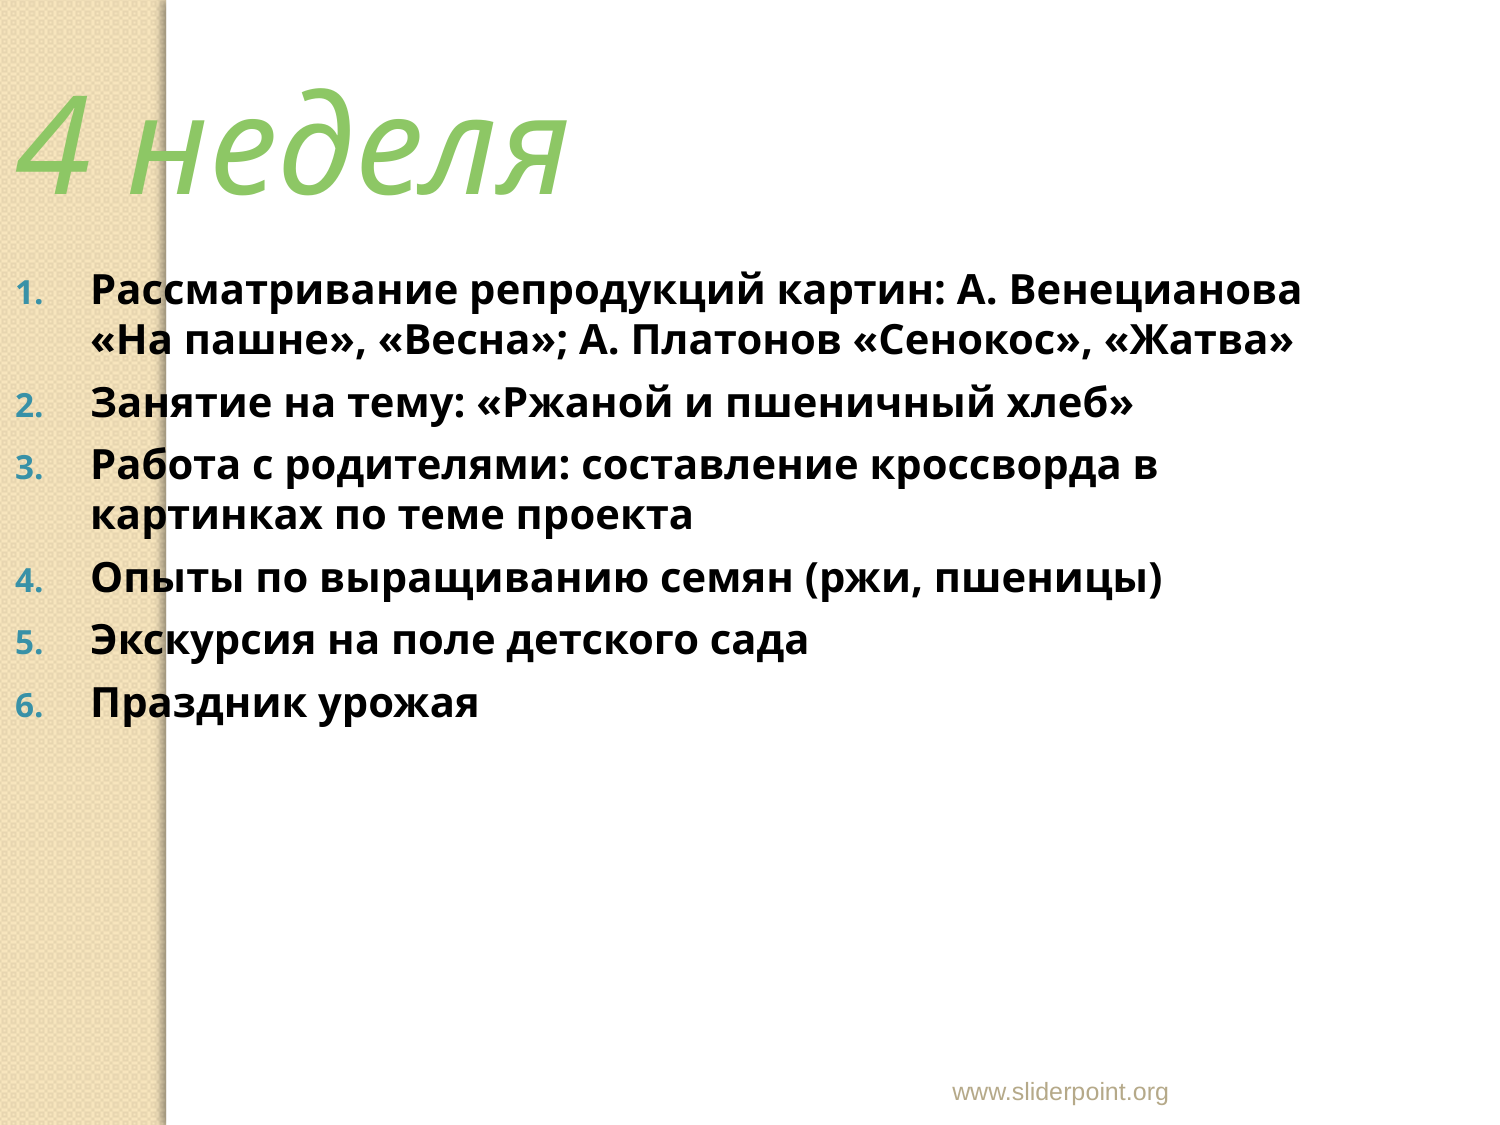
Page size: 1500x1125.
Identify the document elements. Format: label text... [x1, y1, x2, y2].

list Рассматривание репродукций картин: А. Венецианова «На пашне», «Весна»; А. Платонов «Сенокос», «Жатва» Занятие на тему: «Ржаной и пшеничный хлеб» Работа с родителями: составление кроссворда в картинках по теме проекта Опыты по выращиванию семян (ржи, пшеницы) Экскурсия на поле детского сада Праздник урожая [0, 255, 1351, 999]
title 4 неделя [0, 45, 1350, 234]
footer www.sliderpoint.org [937, 1034, 1413, 1113]
